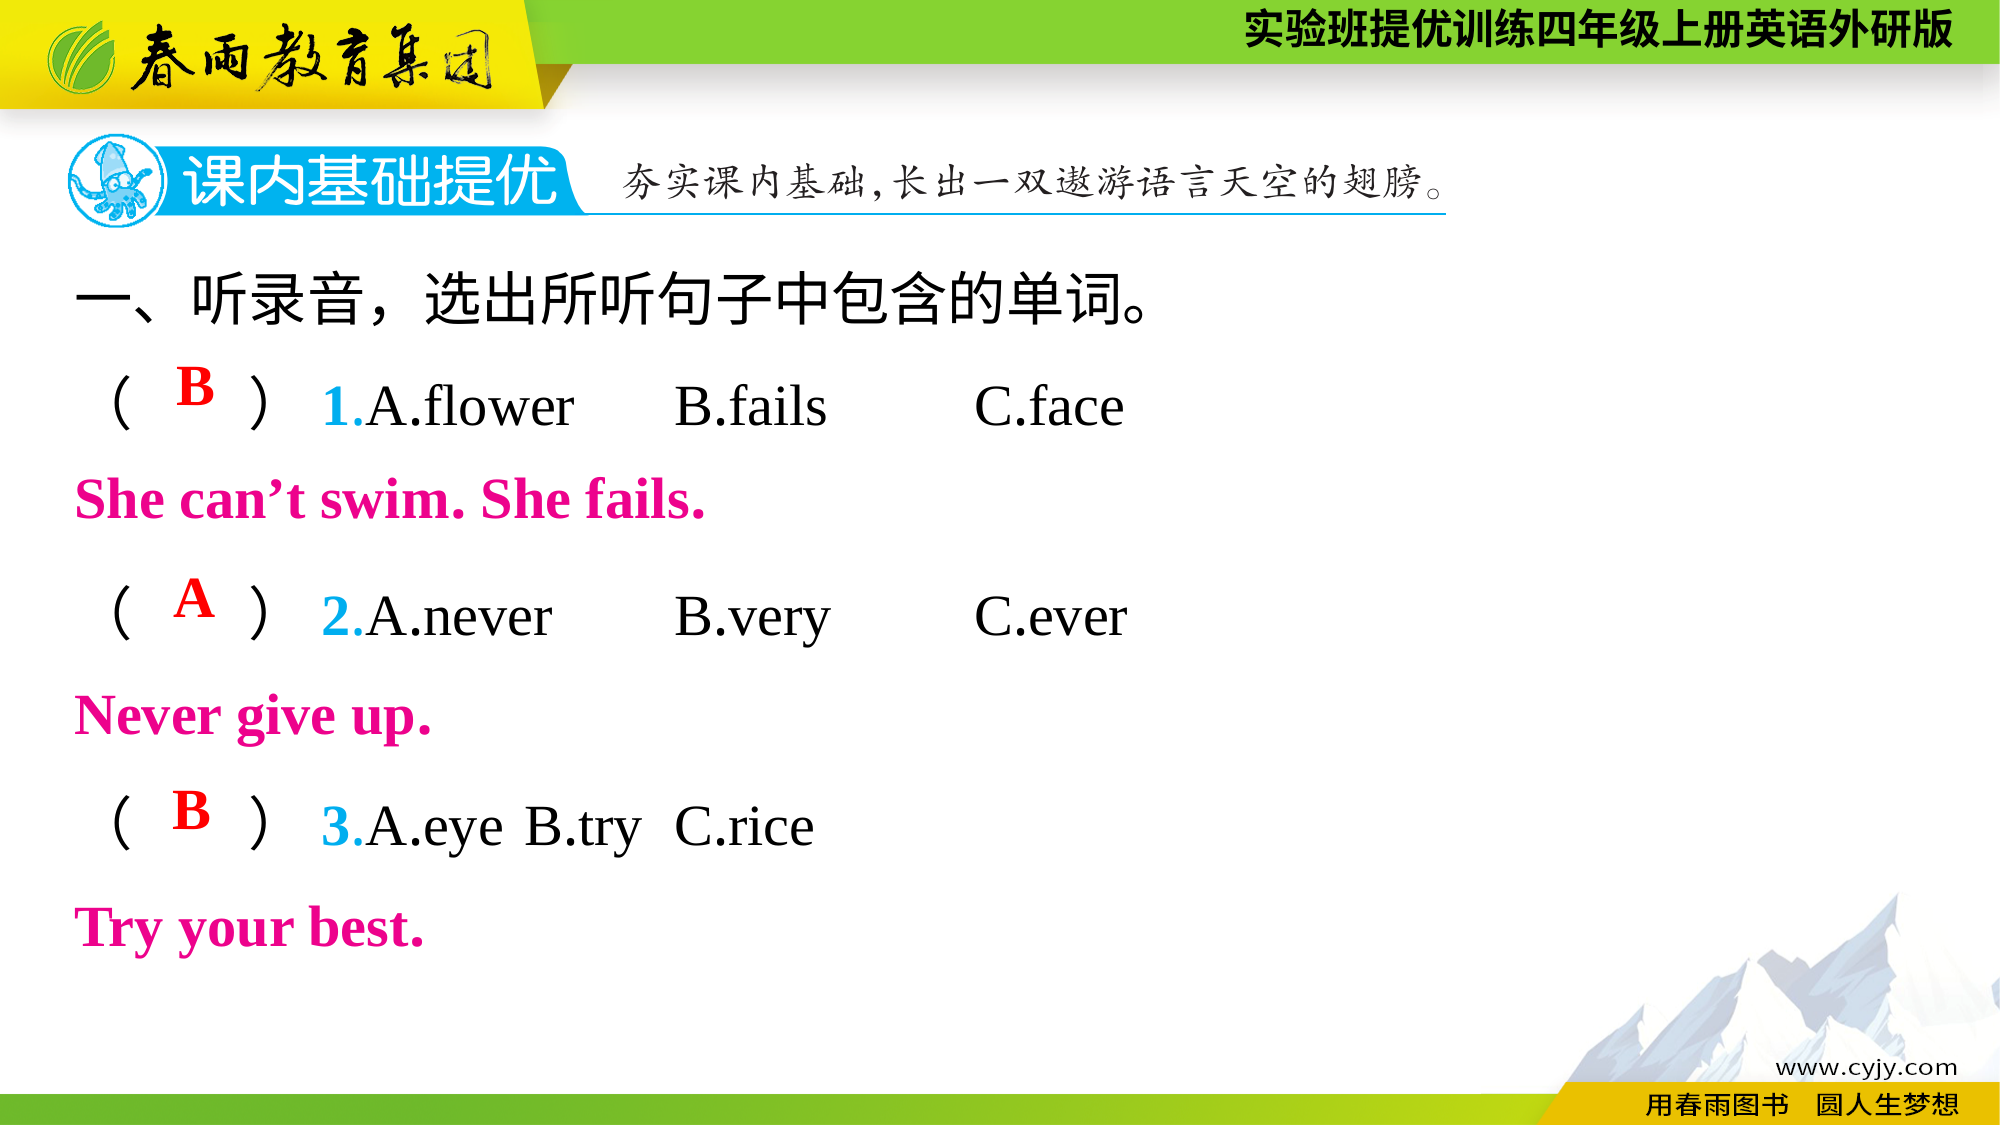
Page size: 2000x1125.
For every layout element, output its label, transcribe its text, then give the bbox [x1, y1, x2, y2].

text_box B [157, 763, 226, 849]
list 一、听录音，选出所听句子中包含的单词。 （ ）1.A.flower B.fails C.face （ ）2.A.never B.very C.ever （ ）3.A.eye B.try C.rice [59, 754, 1944, 846]
list 一、听录音，选出所听句子中包含的单词。 （ ）1.A.flower B.fails C.face （ ）2.A.never B.very C.ever （ ）3.A.eye B.try C.rice [59, 219, 1944, 417]
text_box A [158, 551, 231, 637]
text_box B [161, 339, 231, 425]
text_box Never give up. [59, 633, 1944, 754]
list 一、听录音，选出所听句子中包含的单词。 （ ）1.A.flower B.fails C.face （ ）2.A.never B.very C.ever （ ）3.A.eye B.try C.rice [59, 538, 1944, 633]
picture [0, 0, 2000, 1125]
text_box She can’t swim. She fails. [59, 417, 1944, 538]
text_box Try your best. [59, 846, 1944, 966]
